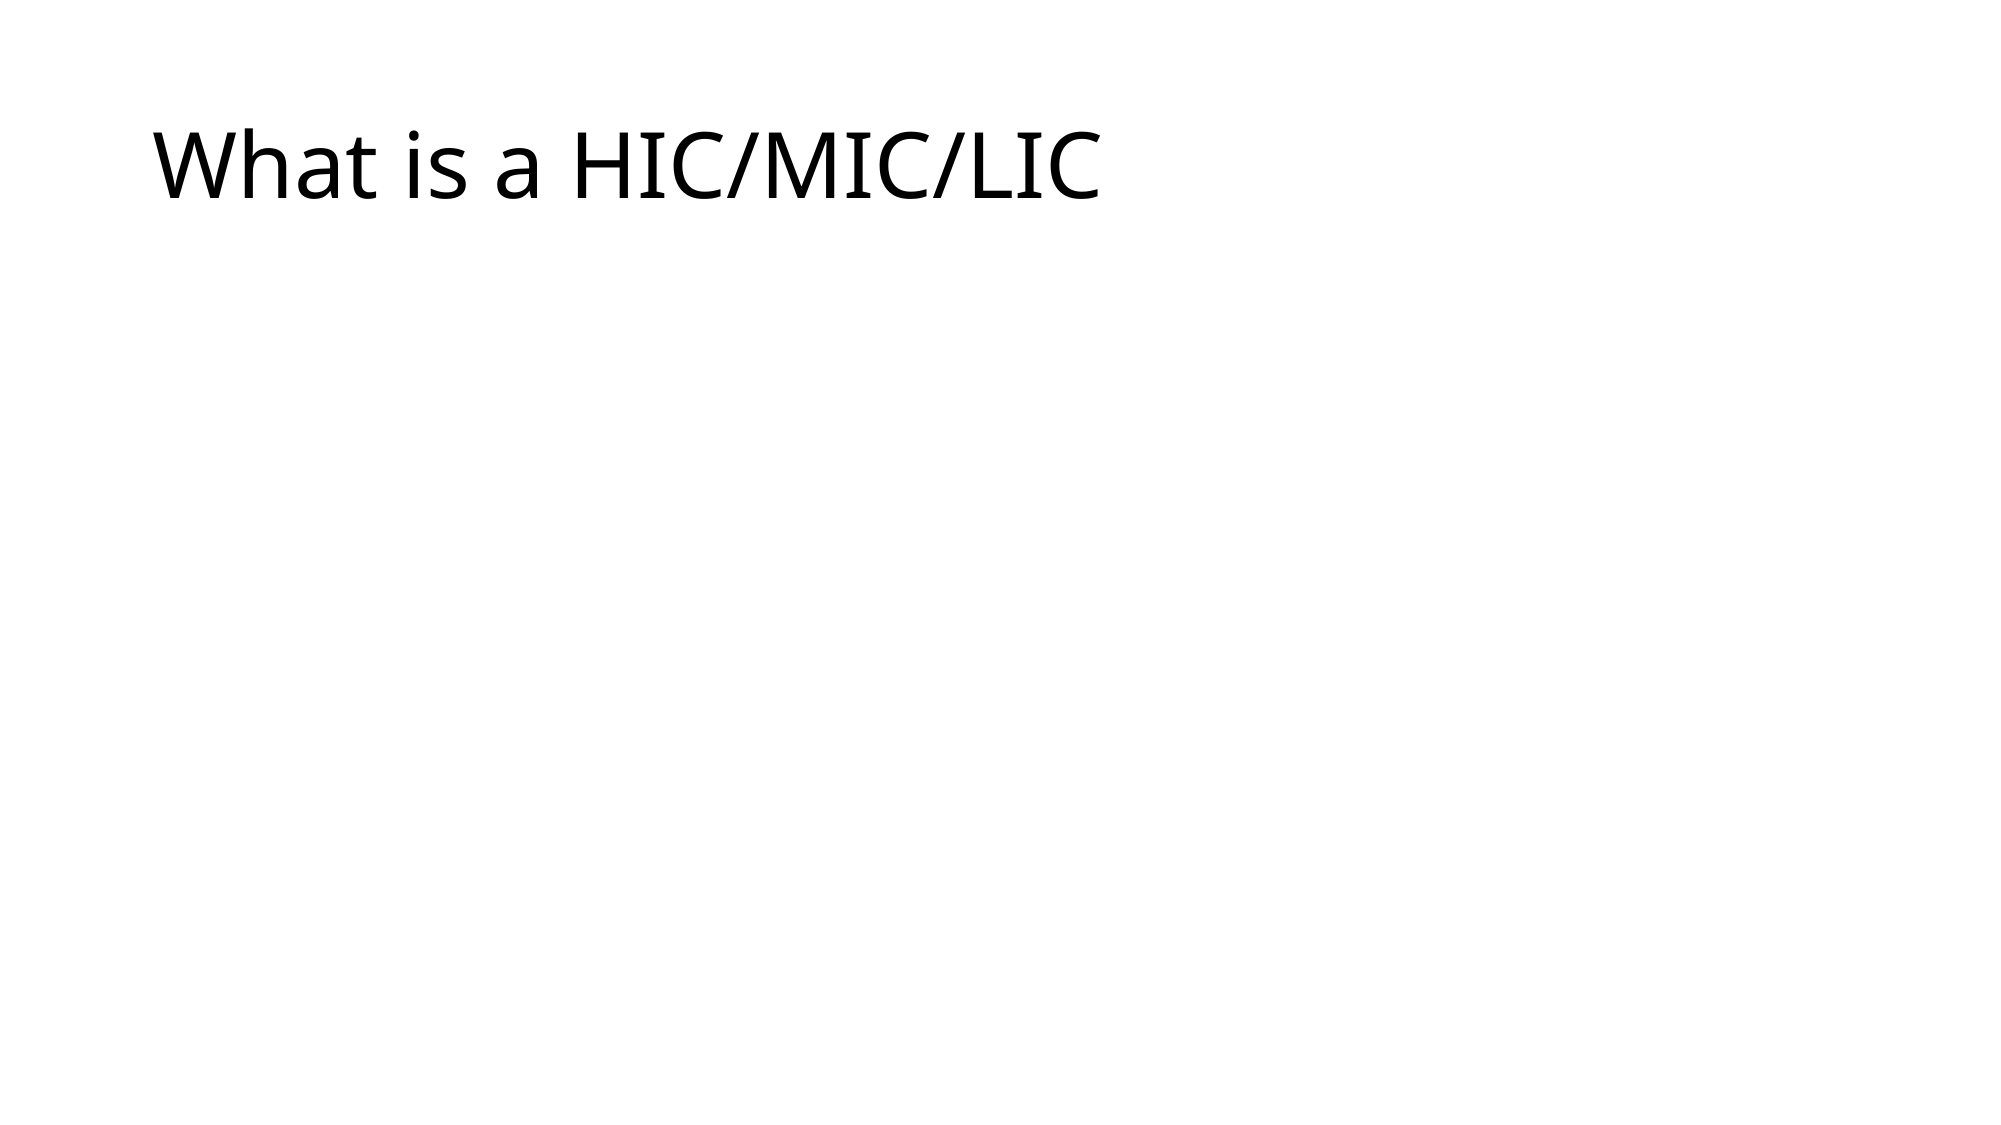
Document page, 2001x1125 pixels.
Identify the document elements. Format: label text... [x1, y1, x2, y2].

title What is a HIC/MIC/LIC [137, 59, 1863, 278]
